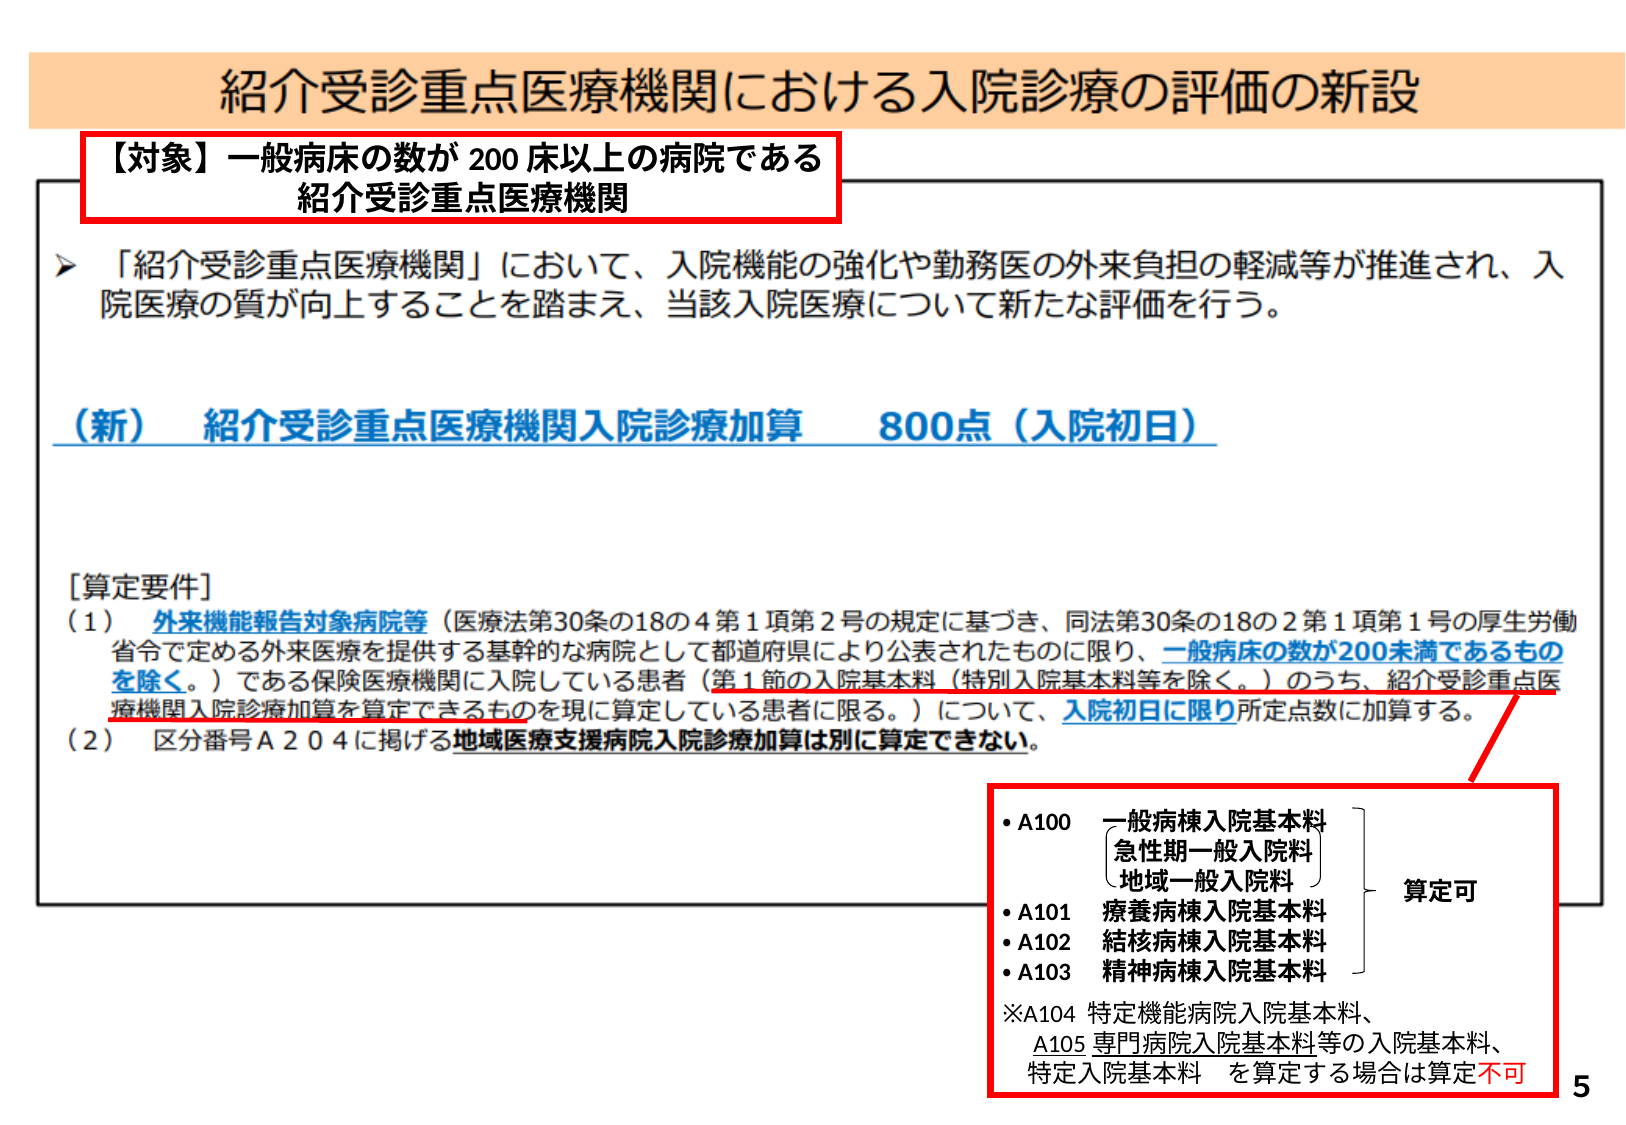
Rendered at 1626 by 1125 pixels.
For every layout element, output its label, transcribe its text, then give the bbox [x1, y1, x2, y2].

slide_number ５ [1245, 1089, 1612, 1116]
picture [29, 51, 1625, 1089]
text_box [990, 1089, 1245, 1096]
